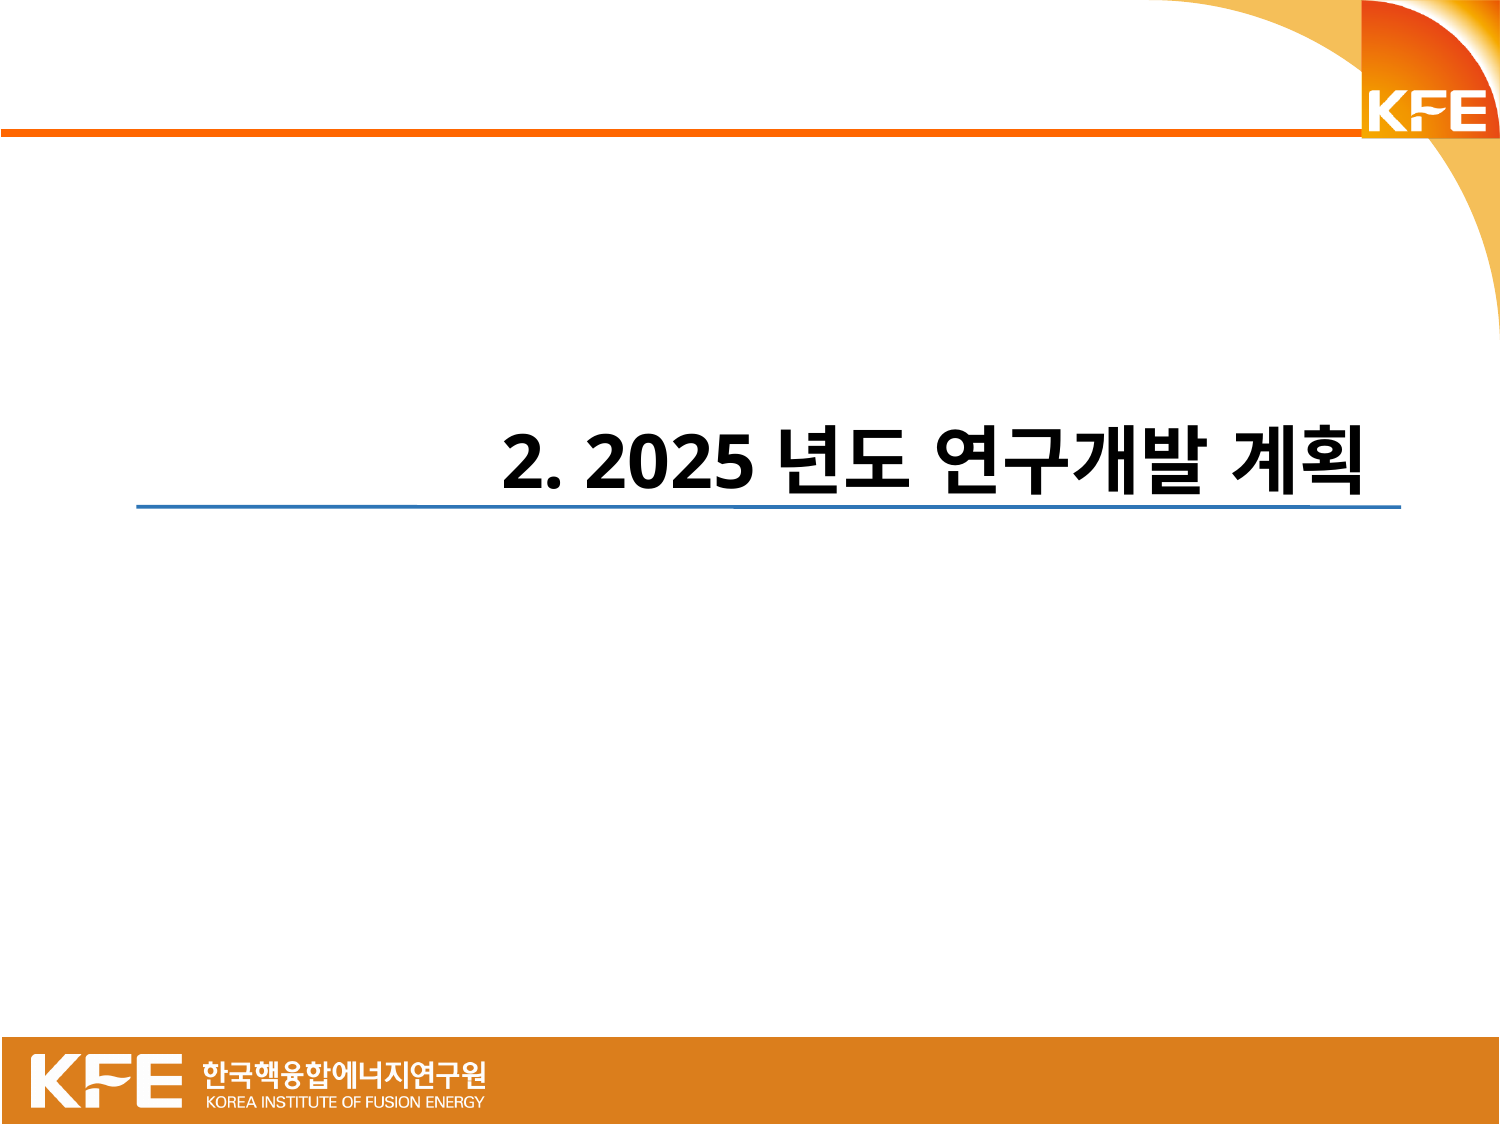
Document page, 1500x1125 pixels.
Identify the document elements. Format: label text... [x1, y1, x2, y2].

text_box 2. 2025년도 연구개발 계획 [162, 420, 1384, 504]
picture [1359, 0, 1500, 140]
